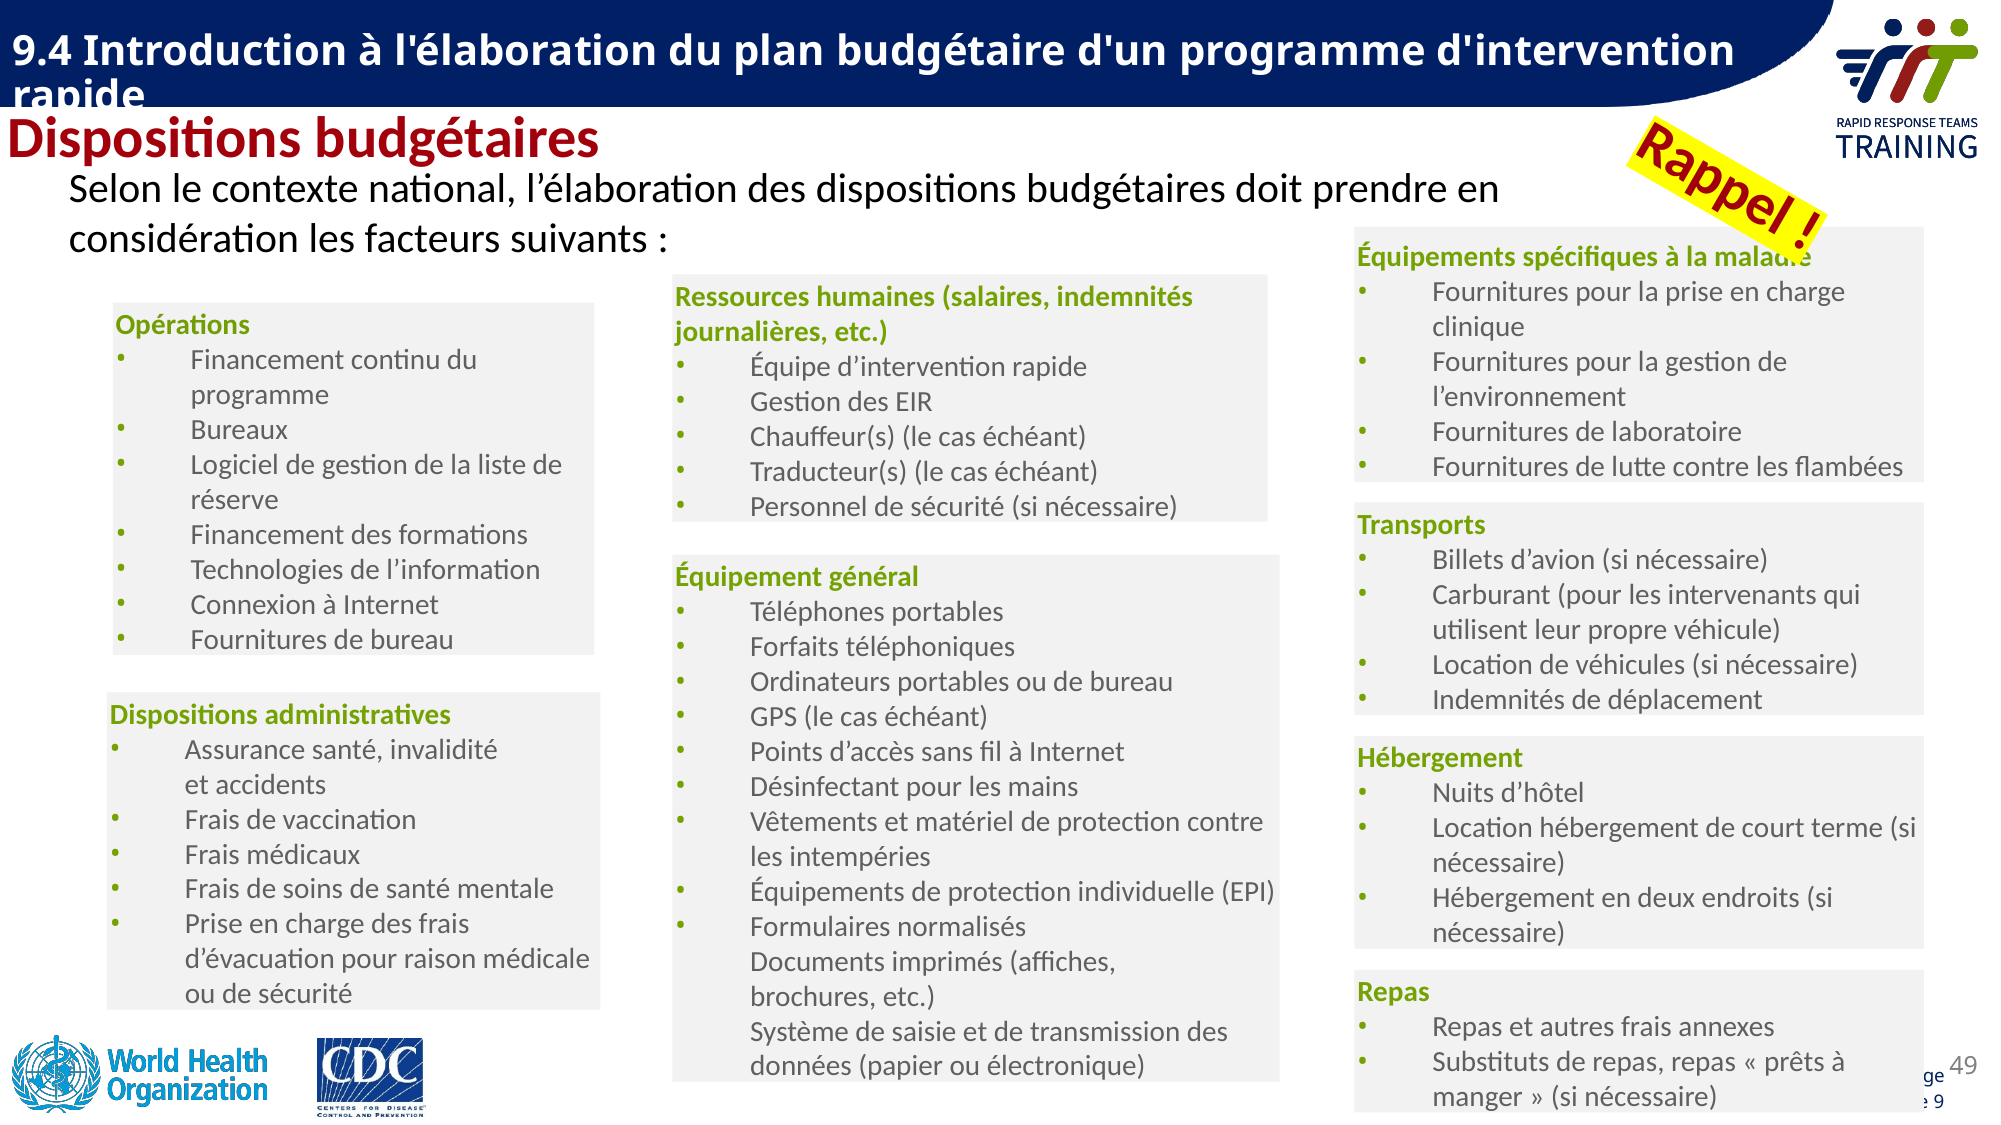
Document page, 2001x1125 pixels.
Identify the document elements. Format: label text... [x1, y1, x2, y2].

text_box Transports Billets d’avion (si nécessaire) Carburant (pour les intervenants qui utilisent leur propre véhicule) Location de véhicules (si nécessaire) Indemnités de déplacement [1354, 502, 1924, 715]
text_box Hébergement Nuits d’hôtel Location hébergement de court terme (si nécessaire) Hébergement en deux endroits (si nécessaire) [1354, 736, 1924, 949]
text_box Équipement général Téléphones portables Forfaits téléphoniques Ordinateurs portables ou de bureau GPS (le cas échéant) Points d’accès sans fil à Internet Désinfectant pour les mains Vêtements et matériel de protection contre les intempéries Équipements de protection individuelle (EPI) Formulaires normalisés Documents imprimés (affiches, brochures, etc.) Système de saisie et de transmission des données (papier ou électronique) [672, 554, 1280, 1082]
text_box Ressources humaines (salaires, indemnités journalières, etc.) Équipe d’intervention rapide Gestion des EIR Chauffeur(s) (le cas échéant) Traducteur(s) (le cas échéant) Personnel de sécurité (si nécessaire) [672, 274, 1268, 522]
text_box Repas Repas et autres frais annexes Substituts de repas, repas « prêts à manger » (si nécessaire) [1354, 969, 1924, 1113]
picture [0, 0, 1978, 167]
text_box Opérations Financement continu du programme Bureaux Logiciel de gestion de la liste de réserve Financement des formations Technologies de l’information Connexion à Internet Fournitures de bureau [112, 302, 595, 655]
text_box Dispositions budgétaires [4, 132, 675, 170]
picture [24, 1054, 36, 1087]
picture [40, 1062, 47, 1070]
picture [46, 1056, 54, 1062]
picture [30, 1083, 37, 1091]
text_box Rappel ! [1582, 73, 1880, 288]
picture [59, 1035, 267, 1113]
slide_number 49 [1929, 1041, 1998, 1095]
text_box Selon le contexte national, l’élaboration des dispositions budgétaires doit prendre en considération les facteurs suivants : [53, 152, 1582, 268]
text_box Équipements spécifiques à la maladie Fournitures pour la prise en charge clinique Fournitures pour la gestion de l’environnement Fournitures de laboratoire Fournitures de lutte contre les flambées [1354, 226, 1924, 483]
picture [12, 1035, 54, 1068]
picture [34, 1054, 43, 1078]
picture [12, 1083, 48, 1113]
picture [50, 1108, 62, 1113]
text_box 9.4 Introduction à l'élaboration du plan budgétaire d'un programme d'intervention rapide [4, 21, 1855, 132]
picture [317, 1038, 426, 1117]
text_box Dispositions administratives Assurance santé, invalidité et accidents Frais de vaccination Frais médicaux Frais de soins de santé mentale Prise en charge des frais d’évacuation pour raison médicale ou de sécurité [106, 692, 601, 1010]
picture [36, 1088, 78, 1105]
picture [71, 1053, 90, 1091]
picture [22, 1062, 26, 1077]
